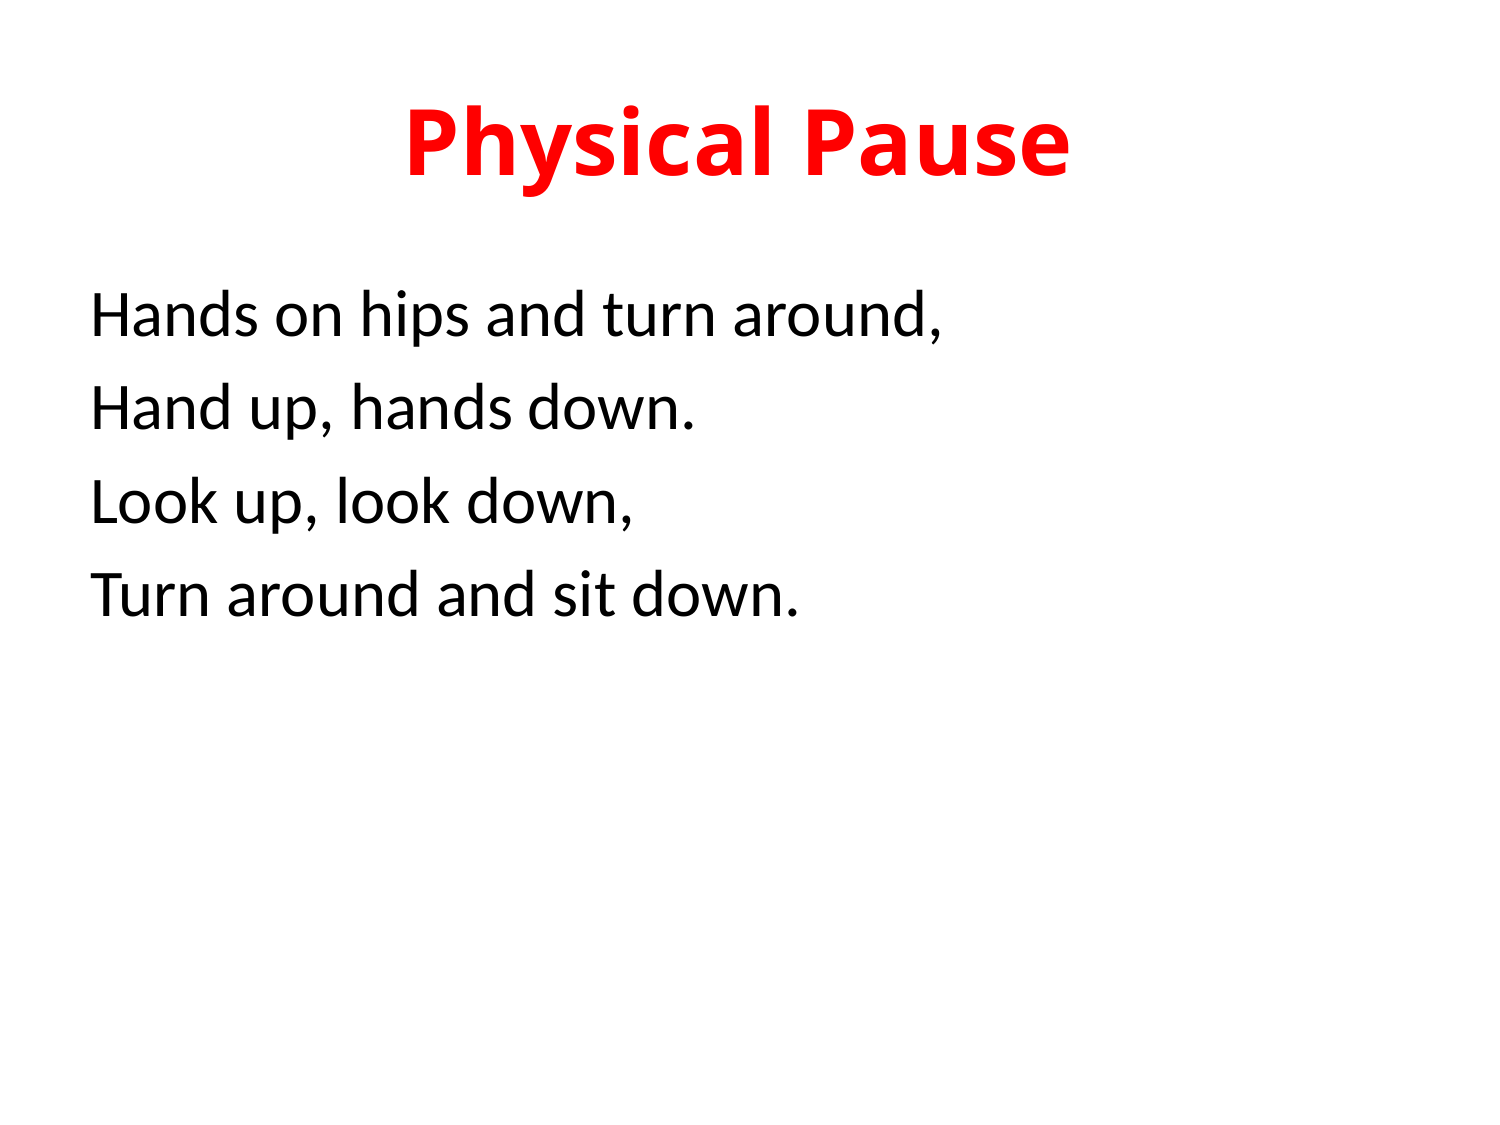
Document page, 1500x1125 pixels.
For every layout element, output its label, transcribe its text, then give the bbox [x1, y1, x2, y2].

title Physical Pause [75, 45, 1425, 233]
list Hands on hips and turn around, Hand up, hands down. Look up, look down, Turn around and sit down. [75, 262, 1425, 1005]
